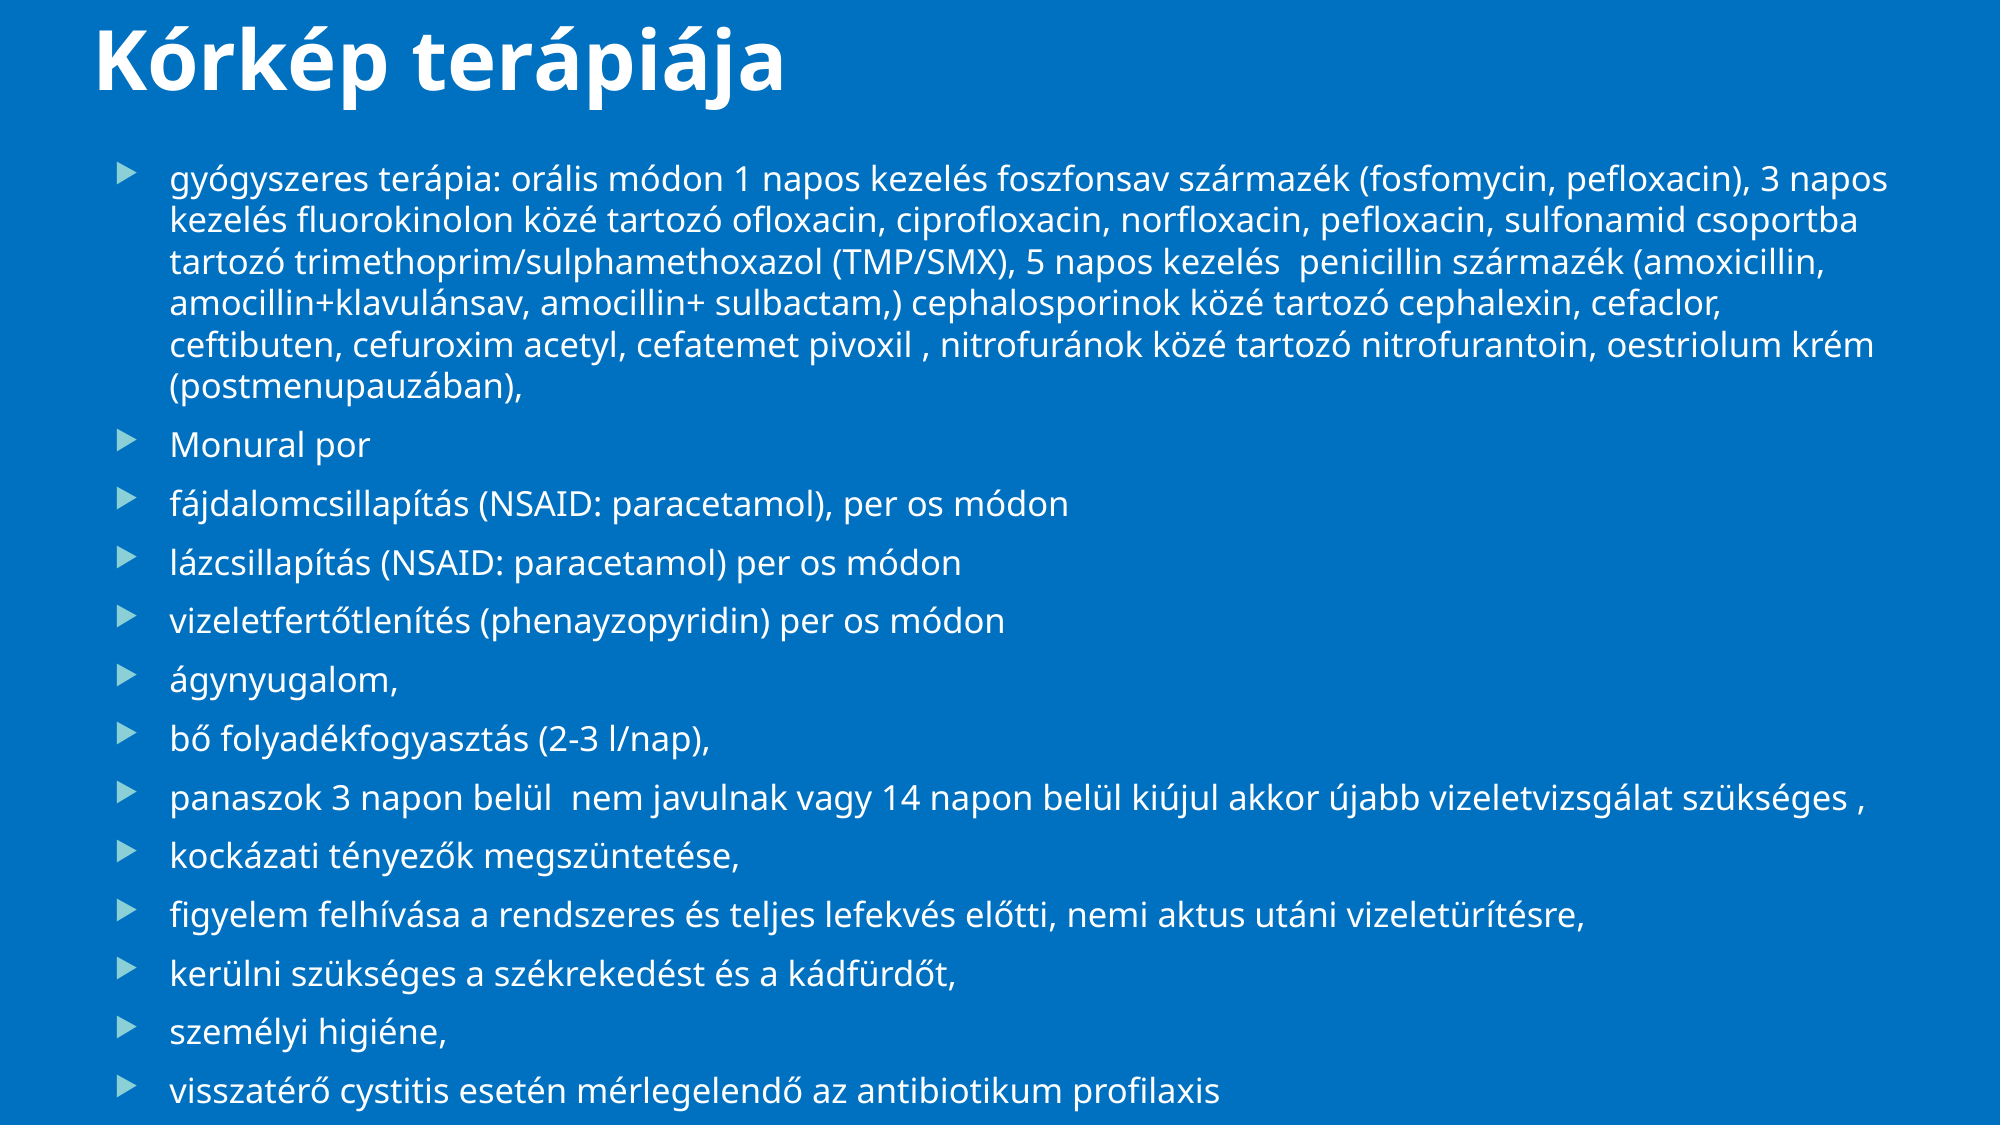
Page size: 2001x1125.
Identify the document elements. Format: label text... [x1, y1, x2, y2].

title Kórkép terápiája [77, 0, 1428, 149]
list gyógyszeres terápia: orális módon 1 napos kezelés foszfonsav származék (fosfomycin, pefloxacin), 3 napos kezelés fluorokinolon közé tartozó ofloxacin, ciprofloxacin, norfloxacin, pefloxacin, sulfonamid csoportba tartozó trimethoprim/sulphamethoxazol (TMP/SMX), 5 napos kezelés penicillin származék (amoxicillin, amocillin+klavulánsav, amocillin+ sulbactam,) cephalosporinok közé tartozó cephalexin, cefaclor, ceftibuten, cefuroxim acetyl, cefatemet pivoxil , nitrofuránok közé tartozó nitrofurantoin, oestriolum krém (postmenupauzában), Monural por fájdalomcsillapítás (NSAID: paracetamol), per os módon lázcsillapítás (NSAID: paracetamol) per os módon vizeletfertőtlenítés (phenayzopyridin) per os módon ágynyugalom, bő folyadékfogyasztás (2-3 l/nap), panaszok 3 napon belül nem javulnak vagy 14 napon belül kiújul akkor újabb vizeletvizsgálat szükséges , kockázati tényezők megszüntetése, figyelem felhívása a rendszeres és teljes lefekvés előtti, nemi aktus utáni vizeletürítésre, kerülni szükséges a székrekedést és a kádfürdőt, személyi higiéne, visszatérő cystitis esetén mérlegelendő az antibiotikum profilaxis [99, 149, 1911, 1125]
